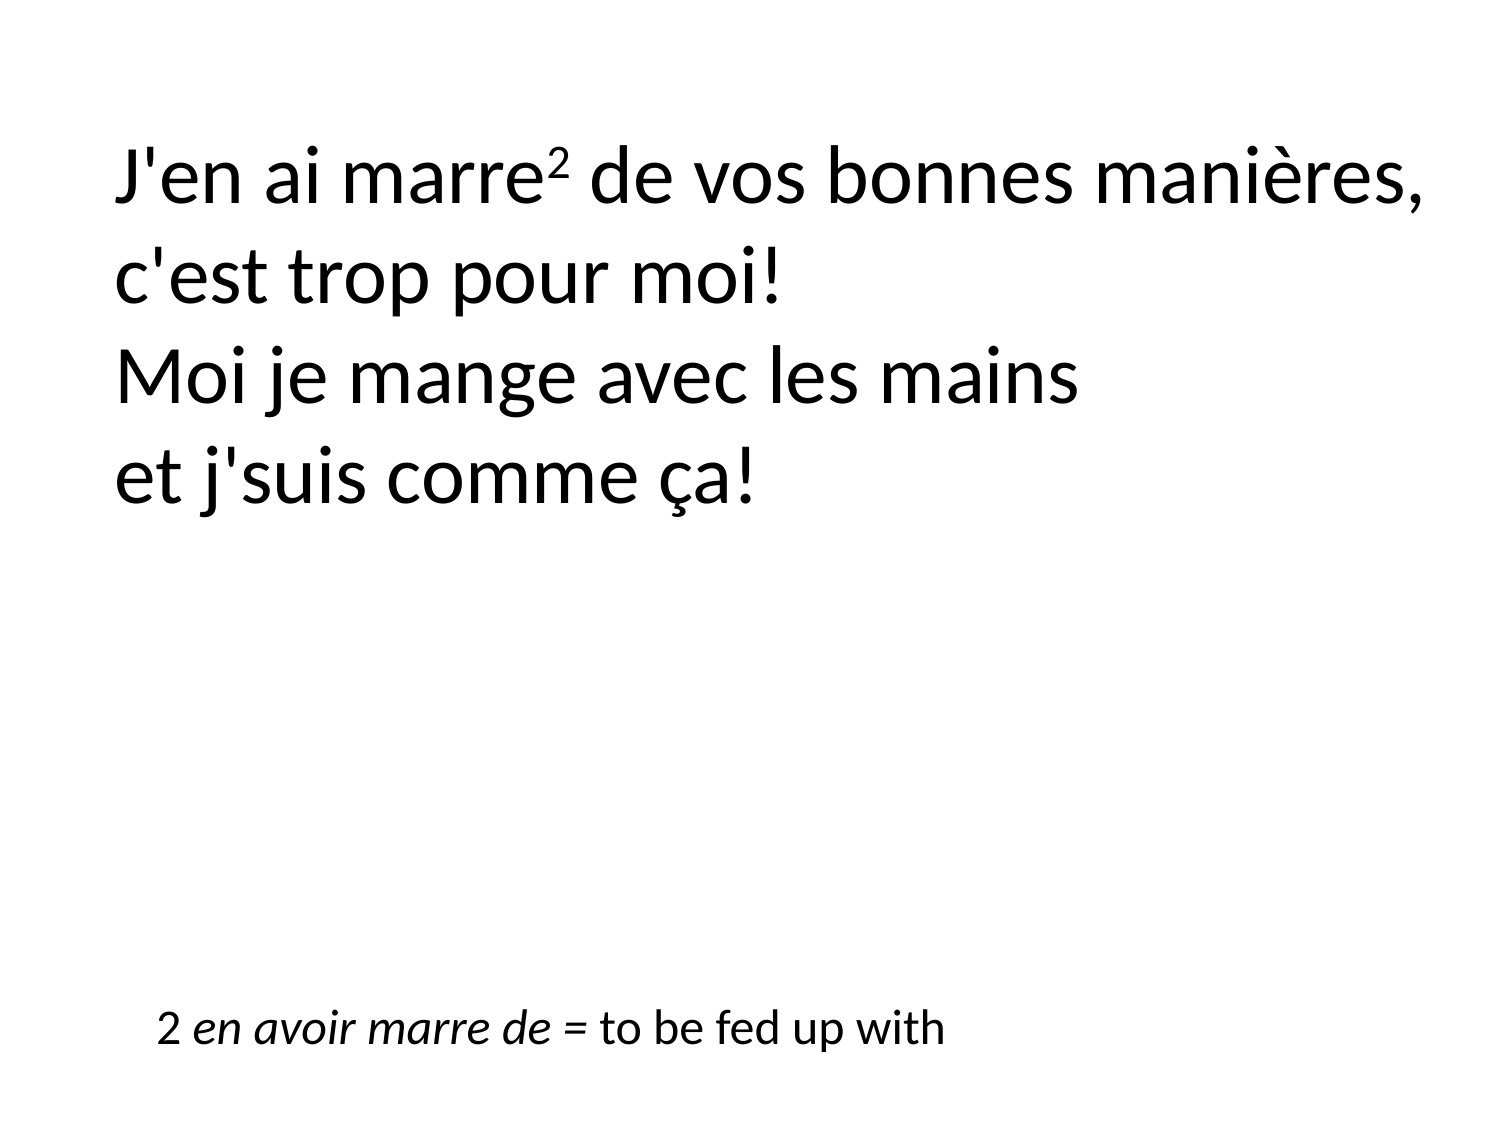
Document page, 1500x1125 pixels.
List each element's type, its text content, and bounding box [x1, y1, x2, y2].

text_box J'en ai marre2 de vos bonnes manières, c'est trop pour moi! Moi je mange avec les mains et j'suis comme ça! [99, 112, 1488, 1125]
text_box 2 en avoir marre de = to be fed up with [141, 987, 962, 1063]
